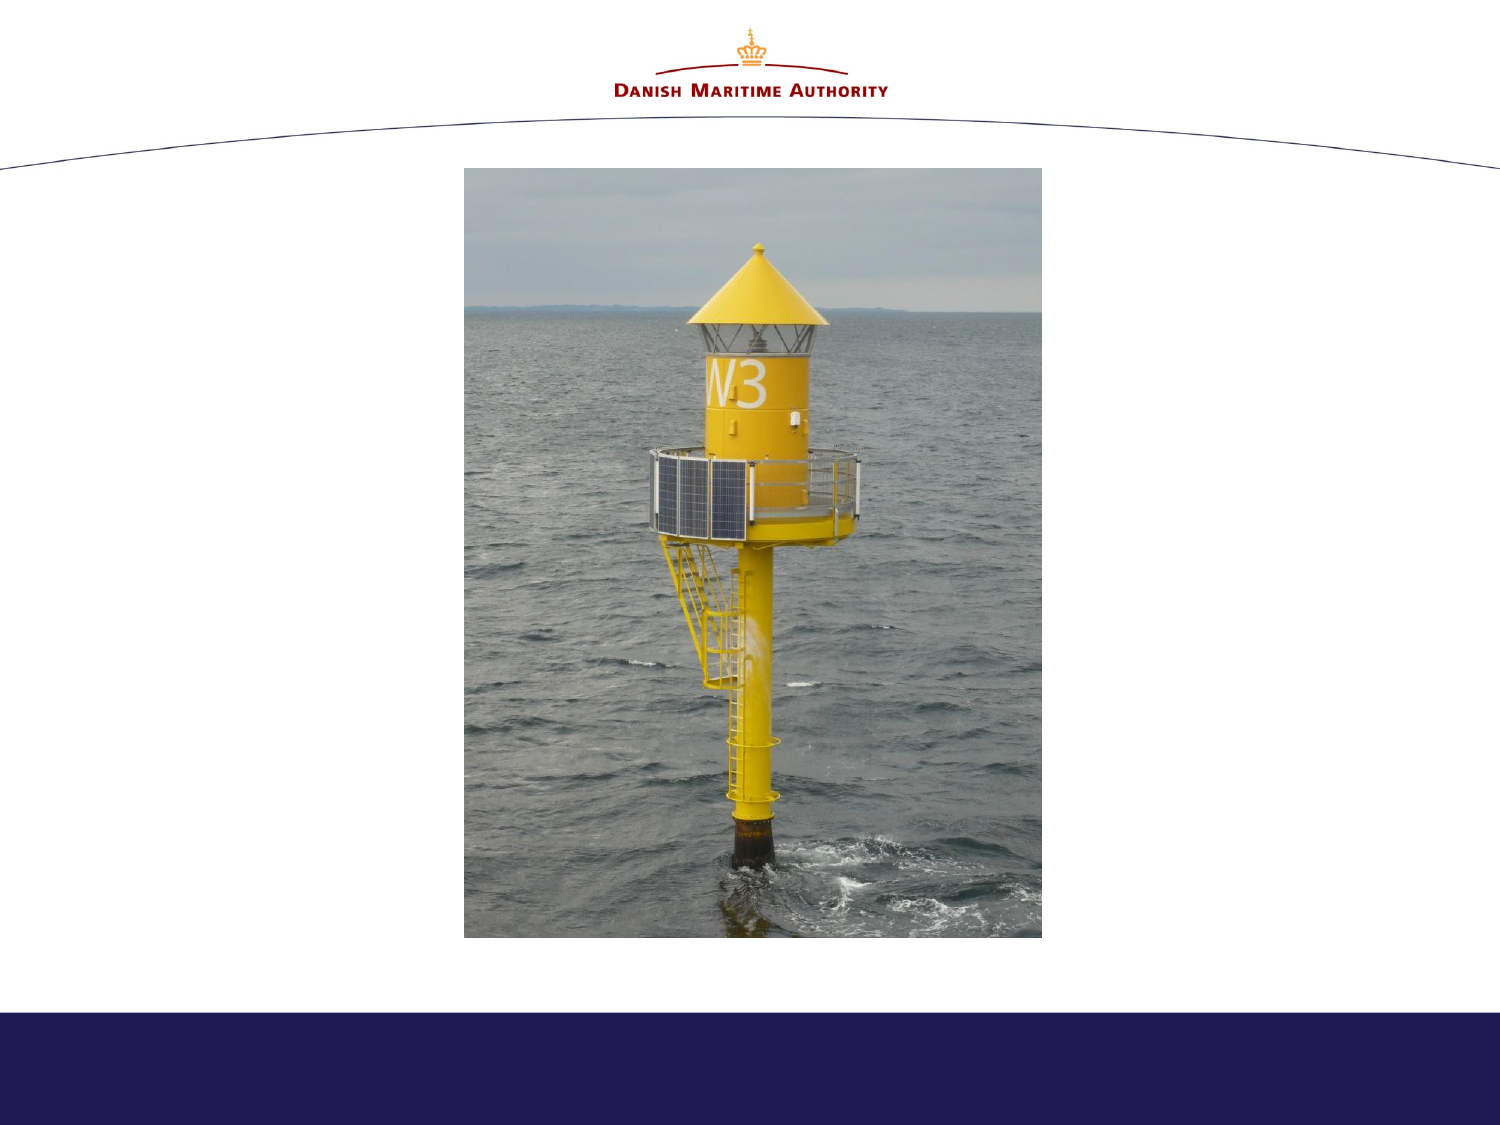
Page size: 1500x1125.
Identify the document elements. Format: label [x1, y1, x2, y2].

picture [0, 28, 1500, 938]
